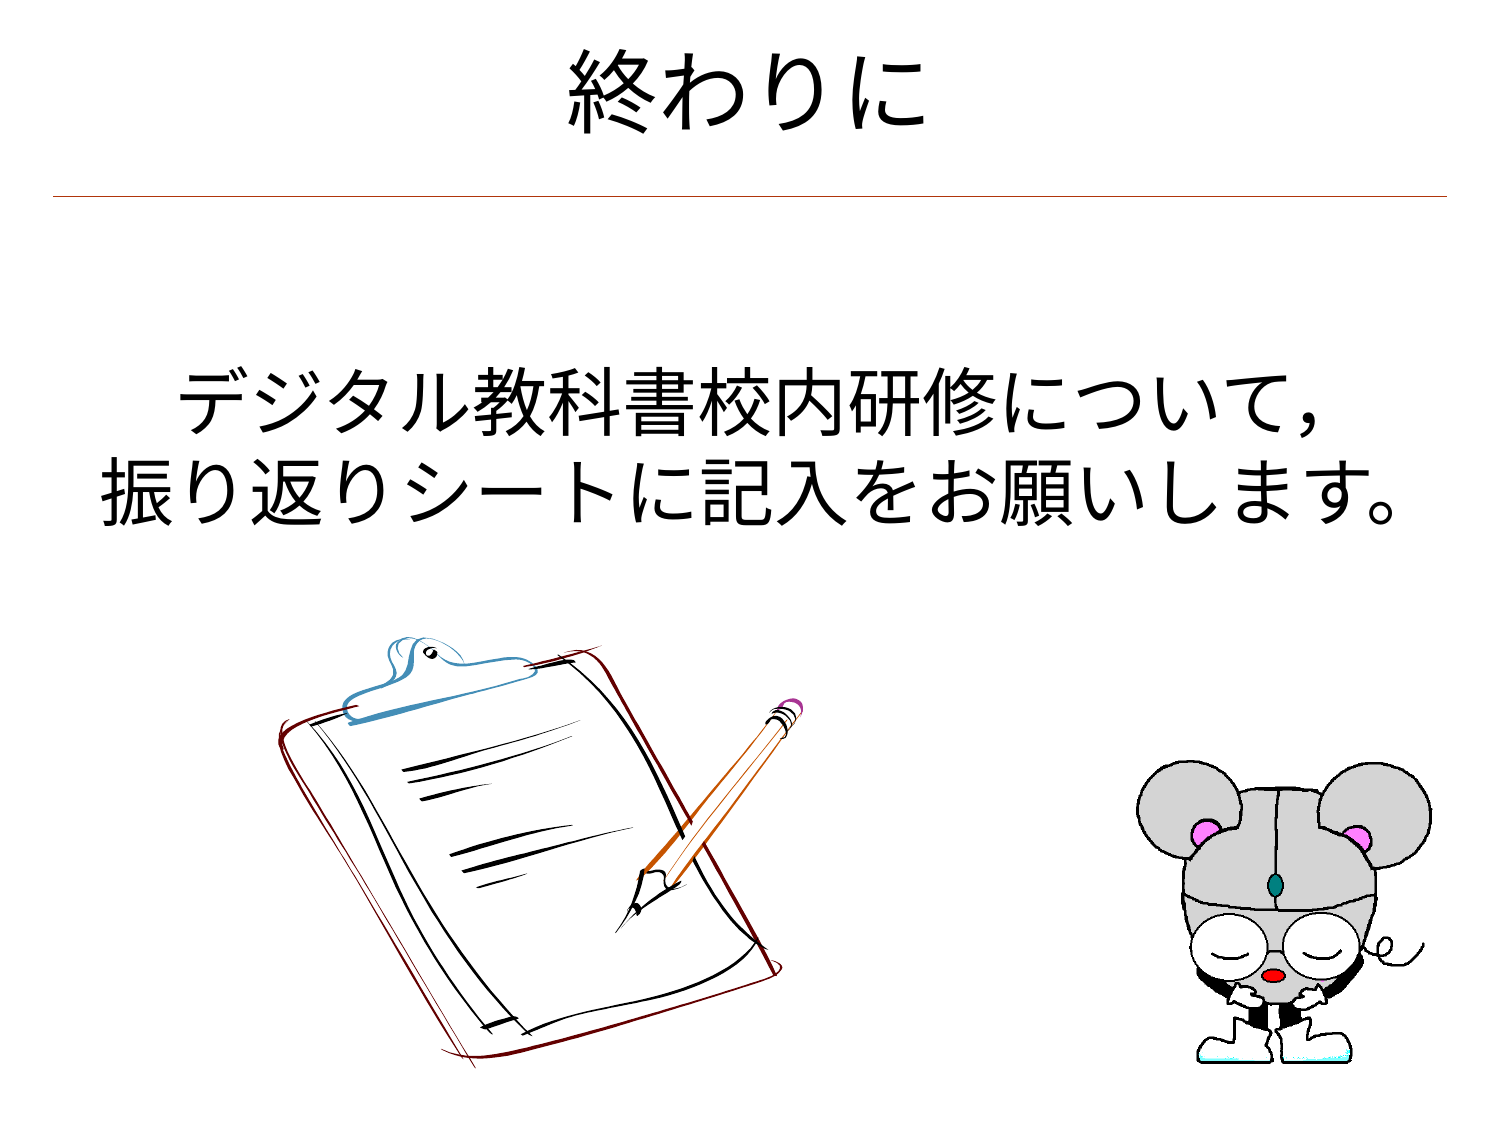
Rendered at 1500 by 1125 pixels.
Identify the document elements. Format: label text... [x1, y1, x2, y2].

picture [262, 625, 805, 1070]
picture [1110, 715, 1465, 1069]
text_box 終わりに [0, 27, 1500, 153]
text_box デジタル教科書校内研修について，振り返りシートに記入をお願いします。 [84, 348, 1451, 634]
